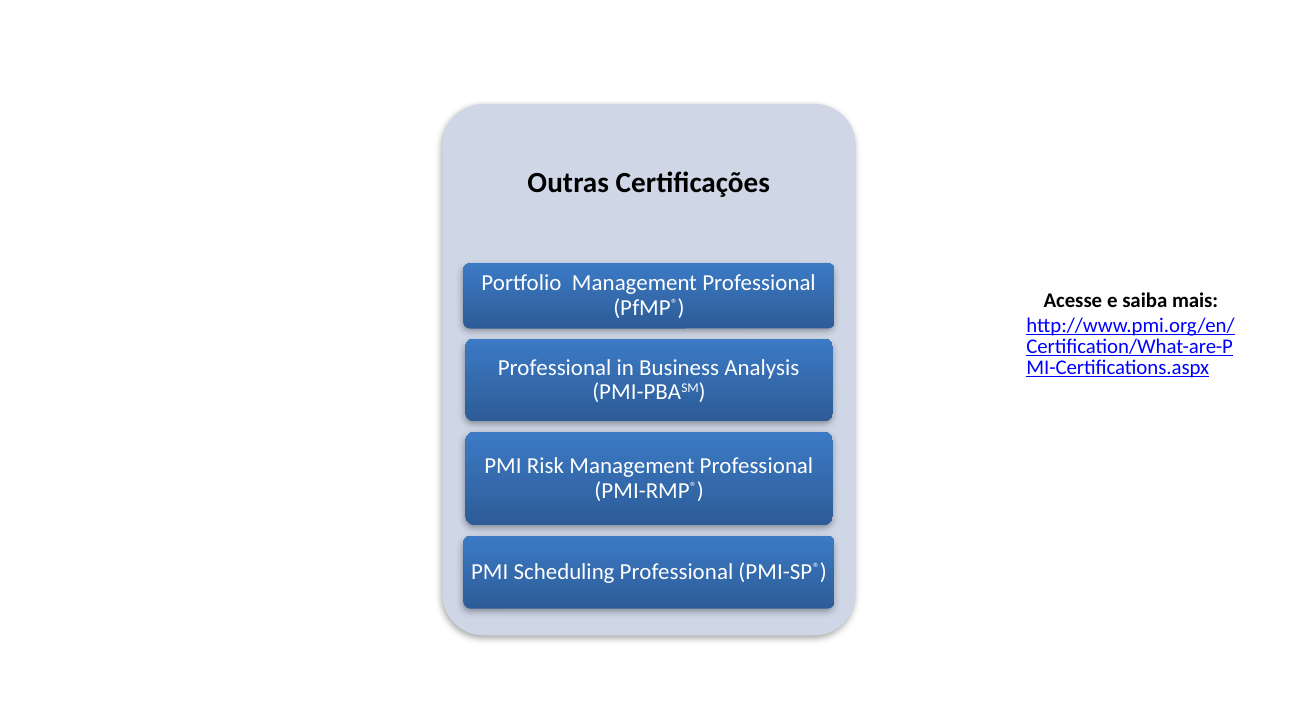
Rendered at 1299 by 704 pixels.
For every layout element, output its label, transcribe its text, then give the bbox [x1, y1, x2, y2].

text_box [442, 103, 856, 636]
text_box Acesse e saiba mais: http://www.pmi.org/en/Certification/What-are-PMI-Certifications.aspx [1015, 281, 1252, 459]
